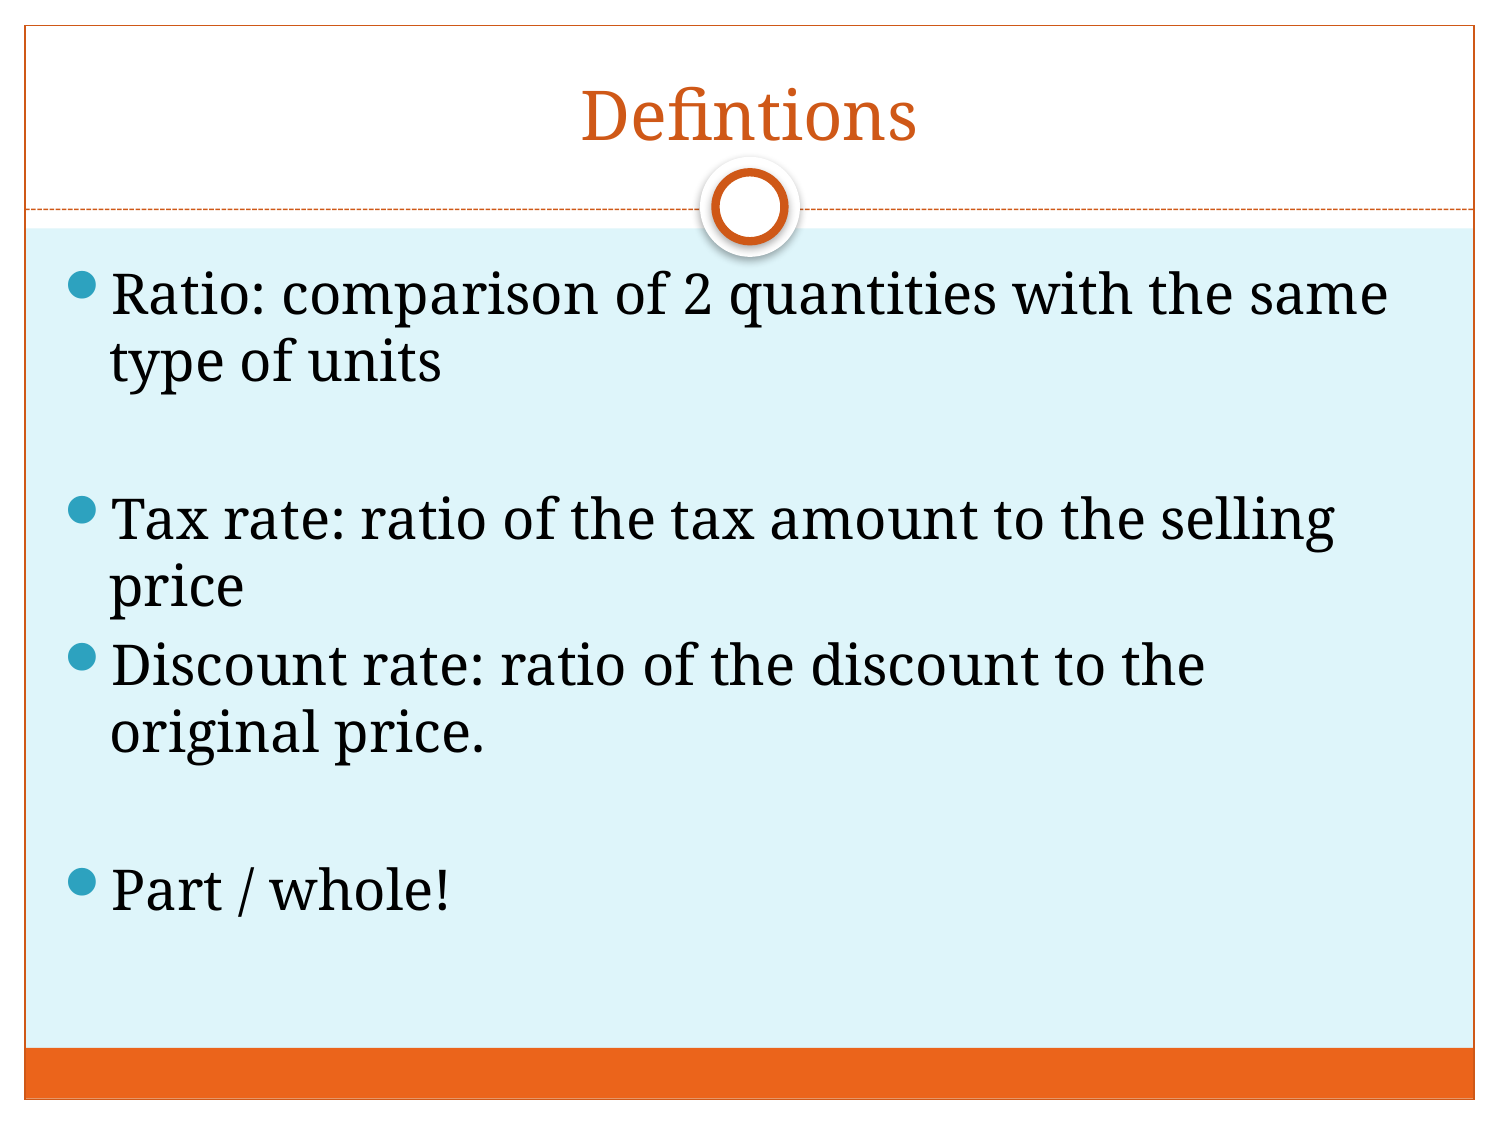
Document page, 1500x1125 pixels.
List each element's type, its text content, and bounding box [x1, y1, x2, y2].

list Ratio: comparison of 2 quantities with the same type of units Tax rate: ratio of the tax amount to the selling price Discount rate: ratio of the discount to the original price. Part / whole! [49, 250, 1445, 1001]
title Defintions [49, 37, 1450, 162]
